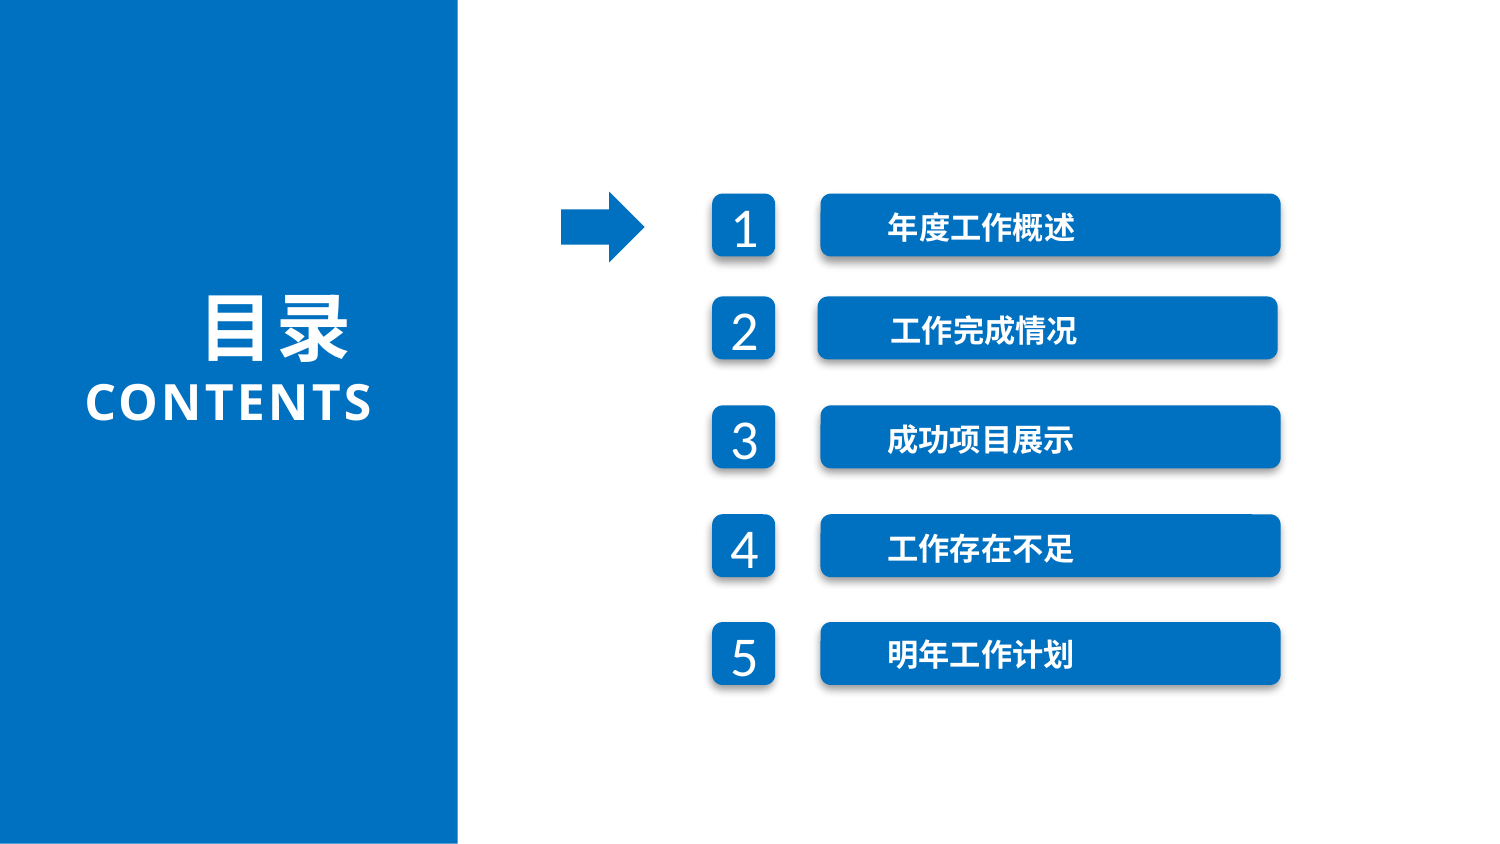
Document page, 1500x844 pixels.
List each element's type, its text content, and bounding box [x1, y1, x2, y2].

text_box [820, 405, 1281, 469]
text_box 4 [709, 512, 778, 580]
text_box 目录 CONTENTS [41, 272, 387, 438]
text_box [820, 513, 1281, 578]
text_box [558, 189, 647, 265]
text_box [817, 296, 1278, 360]
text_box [820, 193, 1281, 257]
text_box 5 [709, 619, 778, 688]
text_box 1 [709, 191, 778, 259]
text_box 3 [709, 403, 778, 471]
text_box [0, 0, 460, 844]
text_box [820, 621, 1281, 686]
text_box 2 [709, 294, 778, 362]
